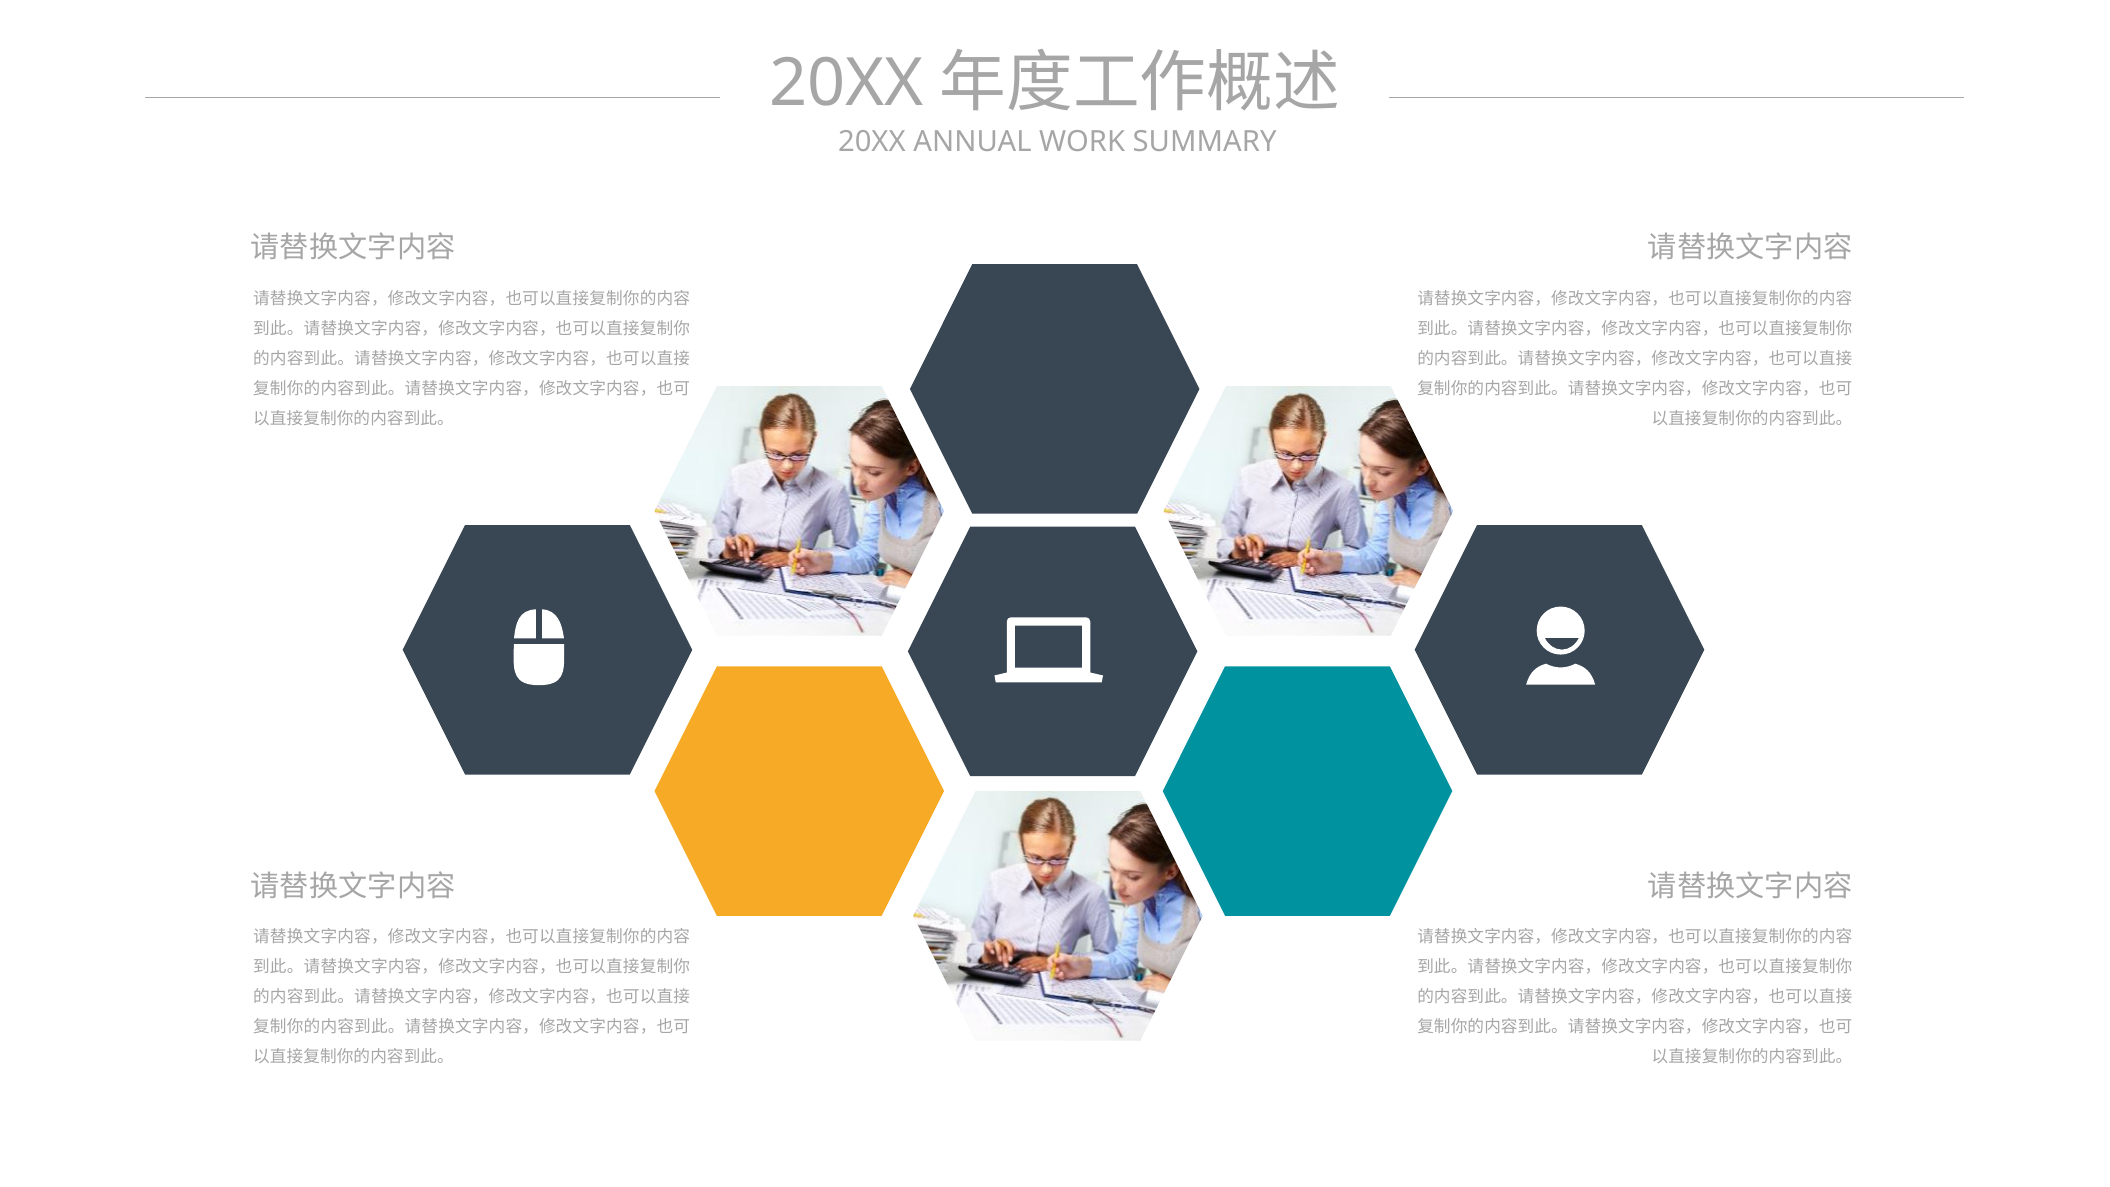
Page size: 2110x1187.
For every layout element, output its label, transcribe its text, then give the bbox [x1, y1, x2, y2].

text_box [653, 385, 946, 524]
text_box 20XX年度工作概述 [730, 98, 1379, 119]
text_box [908, 263, 1201, 515]
text_box 请替换文字内容，修改文字内容，也可以直接复制你的内容到此。请替换文字内容，修改文字内容，也可以直接复制你的内容到此。请替换文字内容，修改文字内容，也可以直接复制你的内容到此。请替换文字内容，修改文字内容，也可以直接复制你的内容到此。 [1415, 278, 1853, 428]
text_box 请替换文字内容，修改文字内容，也可以直接复制你的内容到此。请替换文字内容，修改文字内容，也可以直接复制你的内容到此。请替换文字内容，修改文字内容，也可以直接复制你的内容到此。请替换文字内容，修改文字内容，也可以直接复制你的内容到此。 [253, 278, 691, 428]
text_box 请替换文字内容 [250, 866, 531, 902]
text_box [402, 524, 1705, 777]
text_box [1161, 777, 1454, 917]
text_box 请替换文字内容 [250, 228, 531, 264]
text_box [1162, 385, 1455, 524]
text_box 请替换文字内容，修改文字内容，也可以直接复制你的内容到此。请替换文字内容，修改文字内容，也可以直接复制你的内容到此。请替换文字内容，修改文字内容，也可以直接复制你的内容到此。请替换文字内容，修改文字内容，也可以直接复制你的内容到此。 [1415, 916, 1853, 1067]
text_box 请替换文字内容 [1573, 228, 1853, 264]
text_box [653, 777, 946, 917]
text_box [912, 790, 1204, 1042]
text_box 20XX年度工作概述 [730, 38, 1379, 96]
text_box 20XX ANNUAL WORK SUMMARY [824, 122, 1291, 158]
text_box 请替换文字内容 [1573, 866, 1853, 902]
text_box 请替换文字内容，修改文字内容，也可以直接复制你的内容到此。请替换文字内容，修改文字内容，也可以直接复制你的内容到此。请替换文字内容，修改文字内容，也可以直接复制你的内容到此。请替换文字内容，修改文字内容，也可以直接复制你的内容到此。 [253, 916, 691, 1067]
